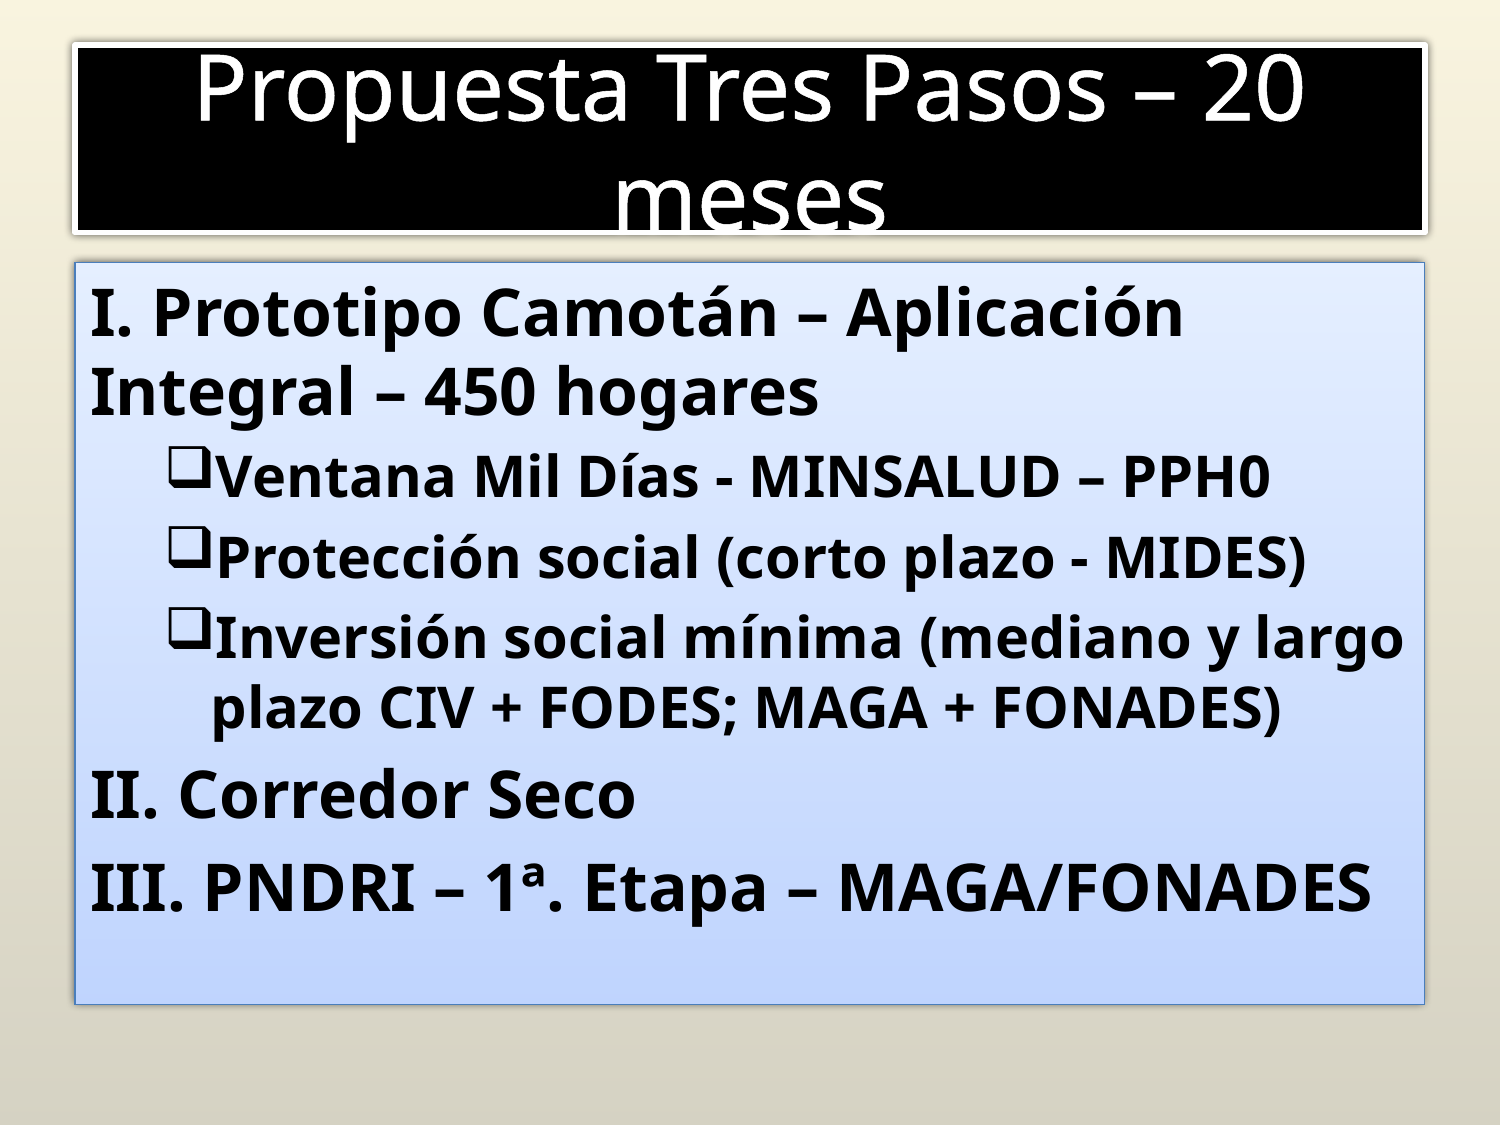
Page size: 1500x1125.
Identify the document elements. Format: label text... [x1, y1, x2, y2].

title Propuesta Tres Pasos – 20 meses [72, 42, 1428, 235]
list I. Prototipo Camotán – Aplicación Integral – 450 hogares Ventana Mil Días - MINSALUD – PPH0 Protección social (corto plazo - MIDES) Inversión social mínima (mediano y largo plazo CIV + FODES; MAGA + FONADES) II. Corredor Seco III. PNDRI – 1ª. Etapa – MAGA/FONADES [74, 262, 1425, 1005]
